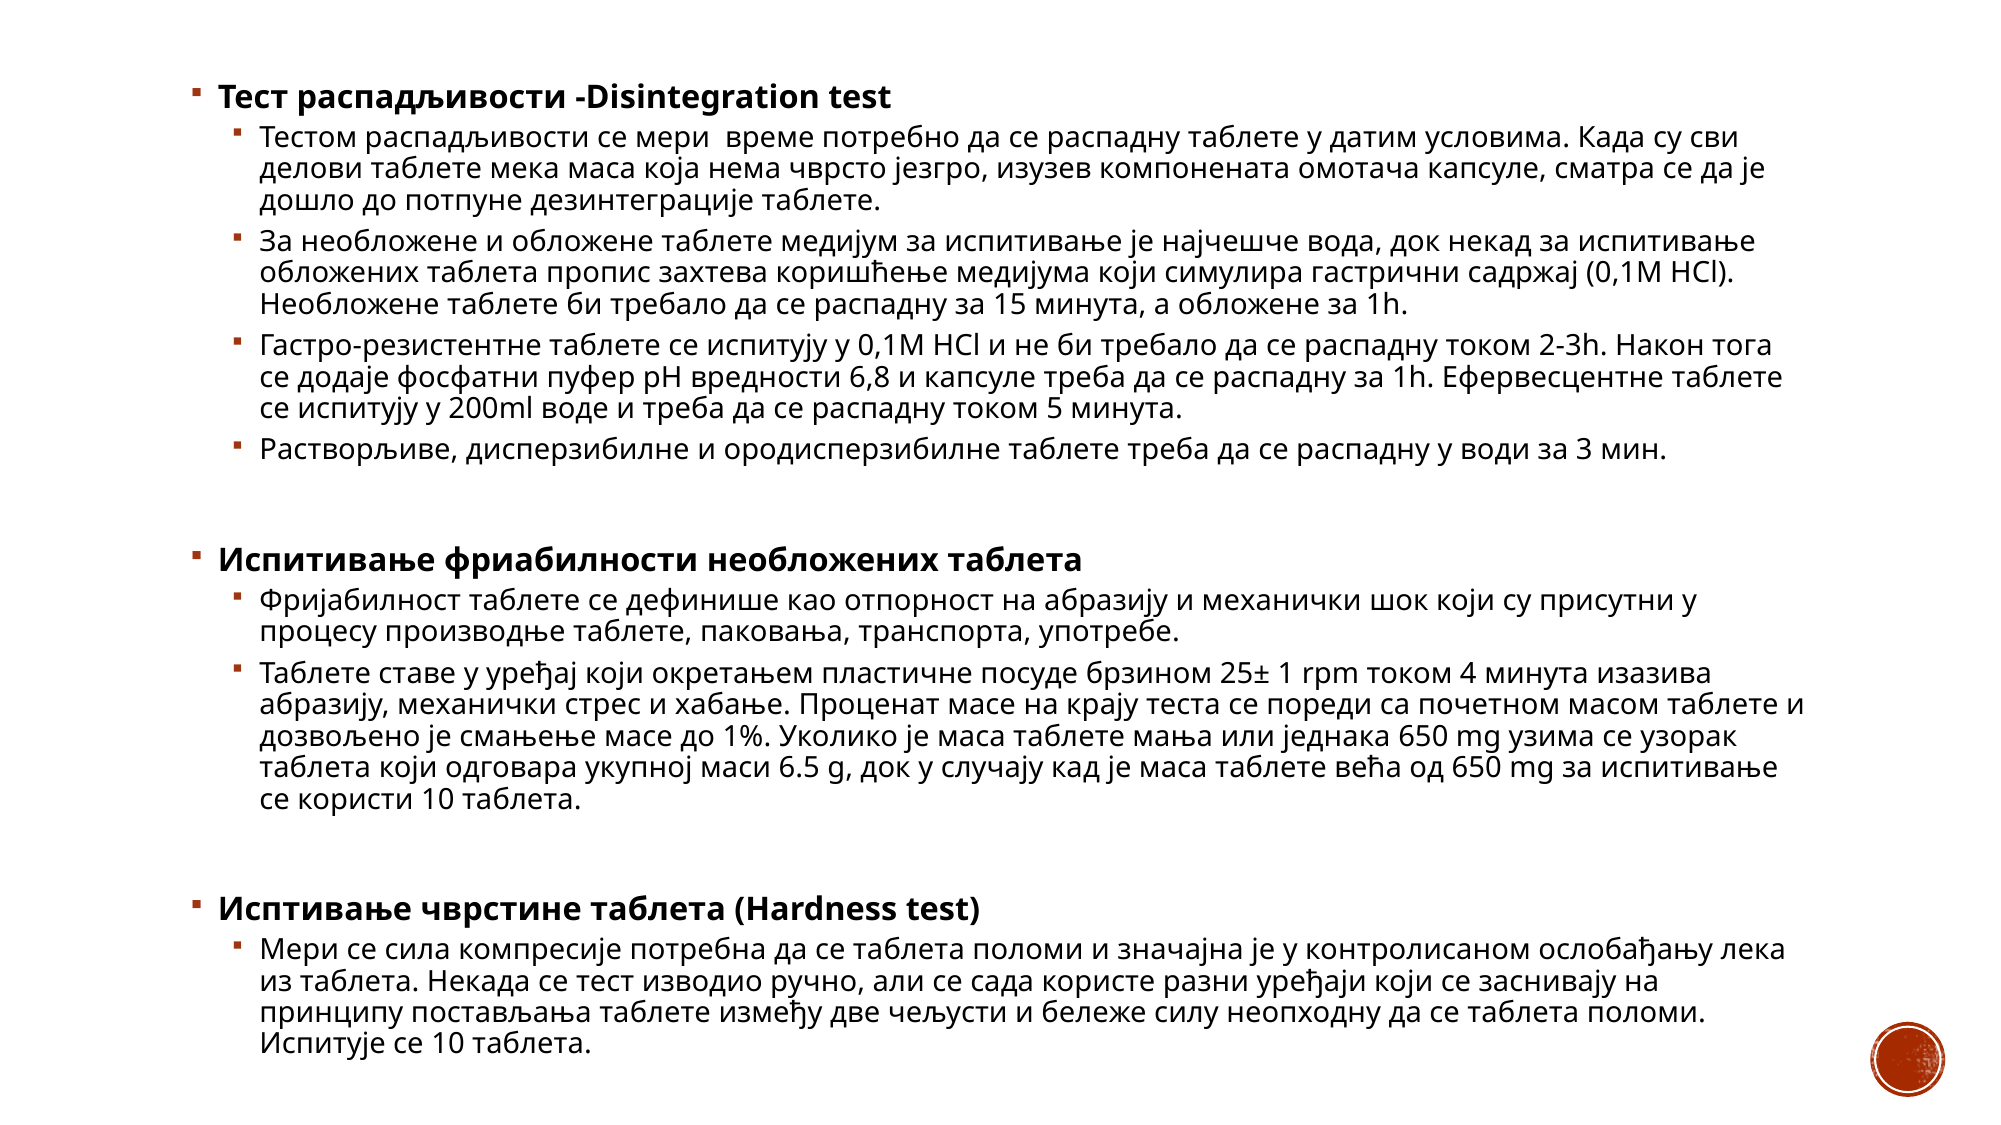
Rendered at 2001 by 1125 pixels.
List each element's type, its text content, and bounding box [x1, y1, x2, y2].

list Тест распадљивости -Disintegration test Тестом распадљивости се мери време потребно да се распадну таблете у датим условима. Када су сви делови таблете мека маса која нема чврсто језгро, изузев компонената омотача капсуле, сматра се да је дошло до потпуне дезинтеграције таблете. За необложене и обложене таблете медијум за испитивање је најчешче вода, док некад за испитивање обложених таблета пропис захтева коришћење медијума који симулира гастрични садржај (0,1М HCl). Необложене таблете би требало да се распадну за 15 минута, а обложене за 1h. Гастро-резистентне таблете се испитују у 0,1М HCl и не би требало да се распадну током 2-3h. Након тога се додаје фосфатни пуфер pH вредности 6,8 и капсуле треба да се распадну за 1h. Ефервесцентне таблете се испитују у 200ml воде и треба да се распадну током 5 минута. Растворљиве, дисперзибилне и ородисперзибилне таблете треба да се распадну у води за 3 мин. Испитивање фриабилности необложених таблета Фријабилност таблете се дефинише као отпорност на абразију и механички шок који су присутни у процесу производње таблете, паковања, транспорта, употребе. Таблете ставе у уређај који окретањем пластичне посуде брзином 25± 1 rpm током 4 минута изазива абразију, механички стрес и хабање. Проценат масе на крају теста се пореди са почетном масом таблете и дозвољено је смањење масе до 1%. Уколико је маса таблете мања или једнака 650 mg узима се узорак таблета који одговара укупној маси 6.5 g, док у случају кад је маса таблете већа од 650 mg за испитивање се користи 10 таблета. Исптивање чврстине таблета (Hardness test) Мери се сила компресије потребна да се таблета поломи и значајна је у контролисаном ослобађању лека из таблета. Некада се тест изводио ручно, али се сада користе разни уређаји који се заснивају на принципу постављања таблете између две чељусти и бележе силу неопходну да се таблета поломи. Испитује се 10 таблета. [175, 72, 1826, 1072]
